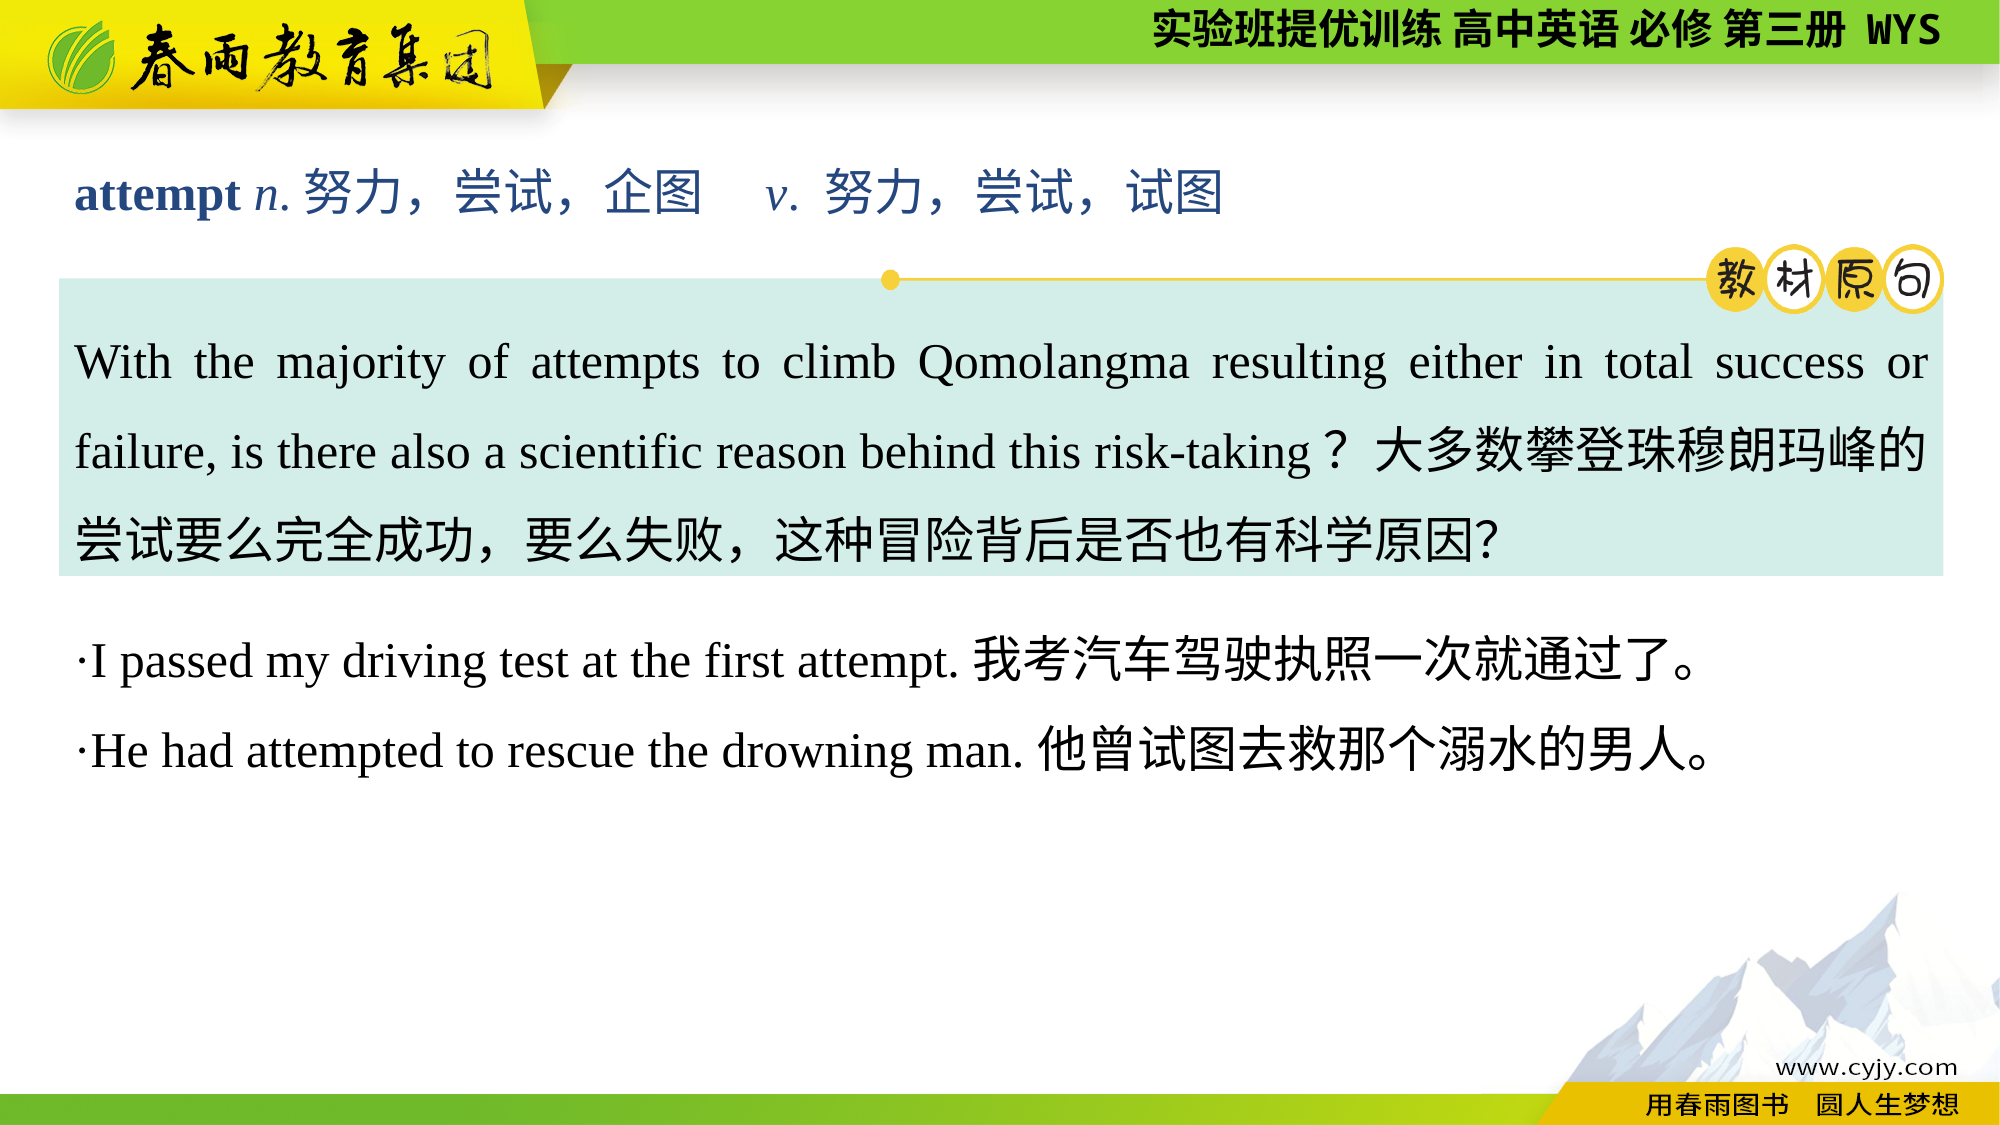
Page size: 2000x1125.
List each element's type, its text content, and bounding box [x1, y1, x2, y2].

text_box With the majority of attempts to climb Qomolangma resulting either in total success or failure, is there also a scientific reason behind this risk-taking？大多数攀登珠穆朗玛峰的尝试要么完全成功，要么失败，这种冒险背后是否也有科学原因？ [59, 278, 1944, 576]
list attempt n.努力，尝试，企图 v. 努力，尝试，试图 [59, 122, 1944, 217]
text_box ·I passed my driving test at the first attempt.我考汽车驾驶执照一次就通过了。 ·He had attempted to rescue the drowning man.他曾试图去救那个溺水的男人。 [59, 589, 1944, 785]
picture [0, 0, 2000, 1125]
